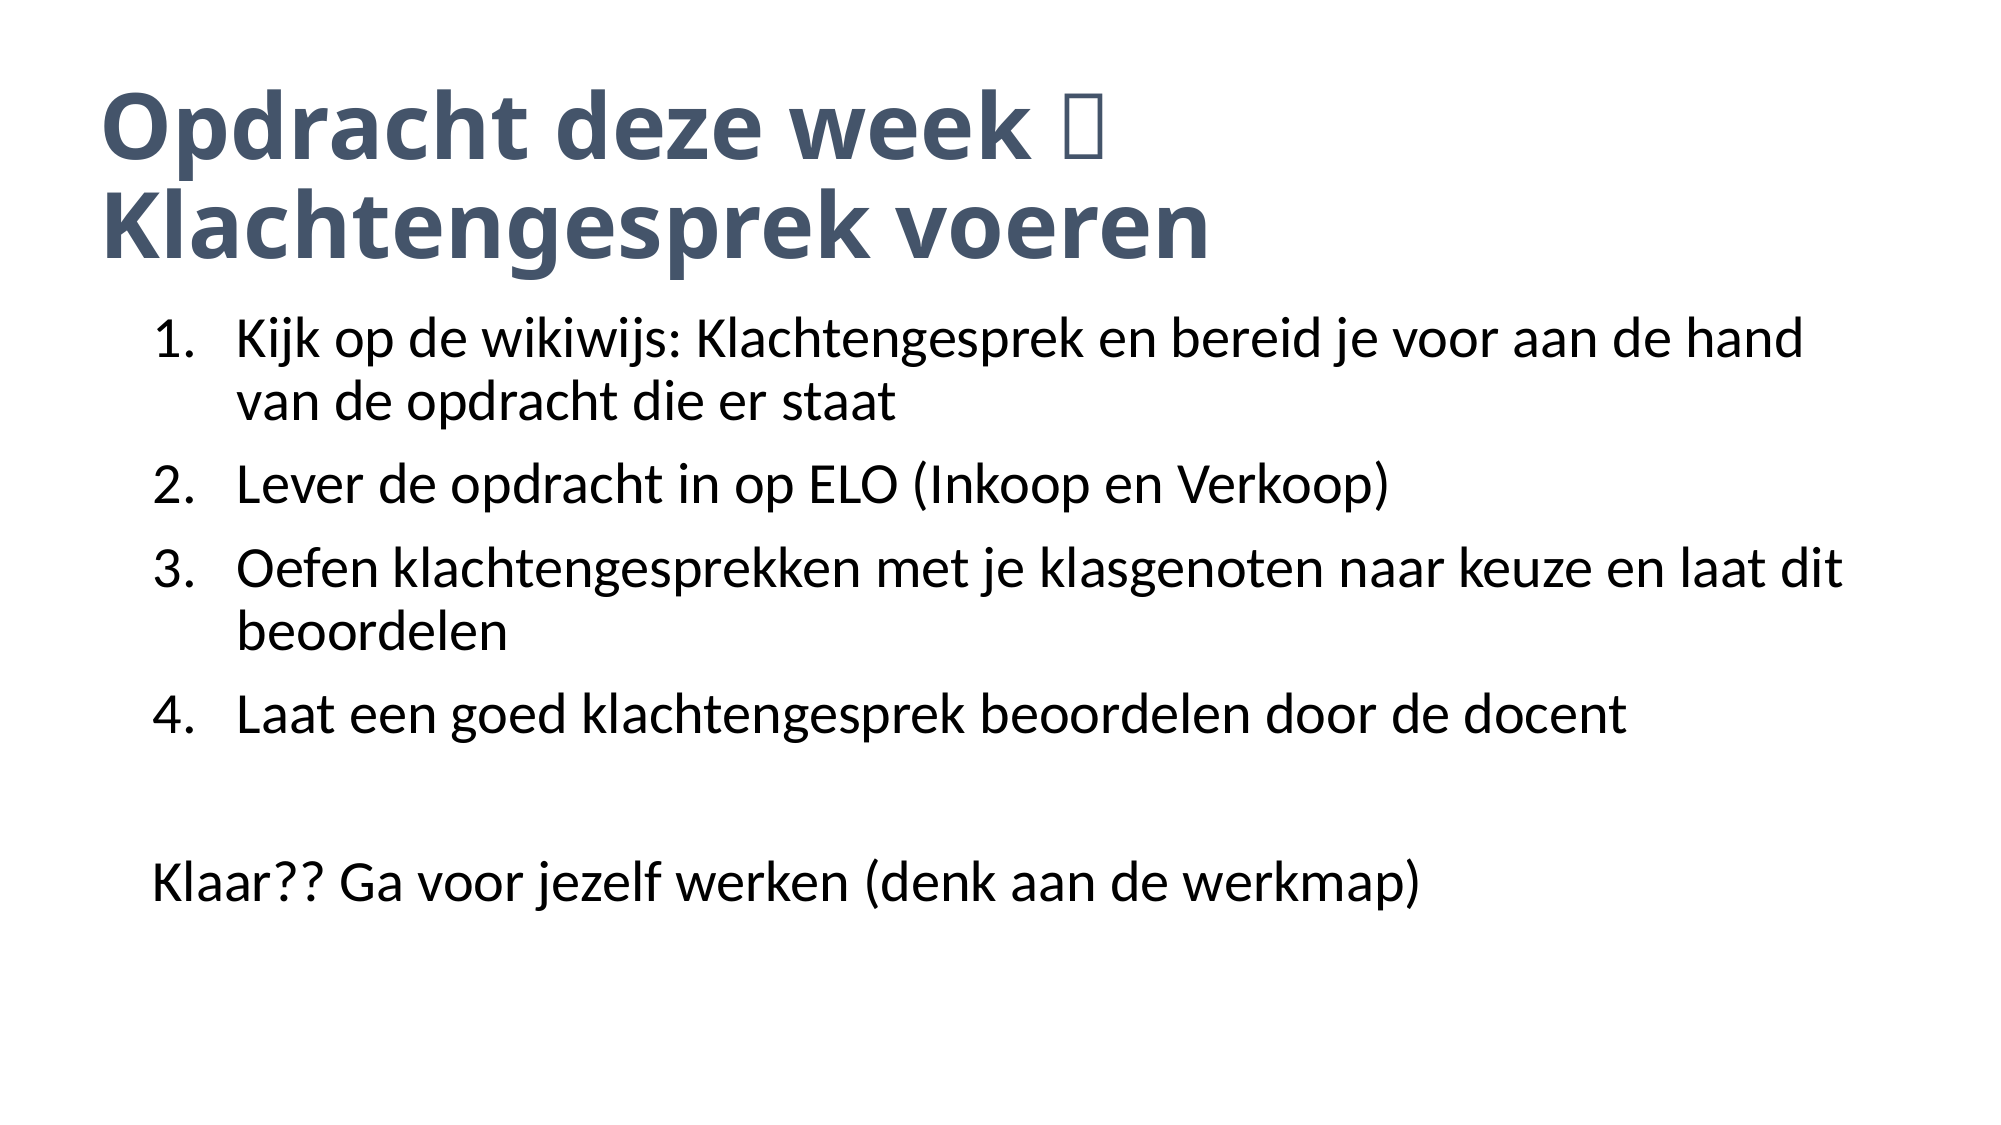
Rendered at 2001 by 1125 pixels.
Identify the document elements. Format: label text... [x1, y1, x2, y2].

title Opdracht deze week  Klachtengesprek voeren [84, 59, 1863, 300]
list Kijk op de wikiwijs: Klachtengesprek en bereid je voor aan de hand van de opdracht die er staat Lever de opdracht in op ELO (Inkoop en Verkoop) Oefen klachtengesprekken met je klasgenoten naar keuze en laat dit beoordelen Laat een goed klachtengesprek beoordelen door de docent Klaar?? Ga voor jezelf werken (denk aan de werkmap) [137, 299, 1863, 942]
